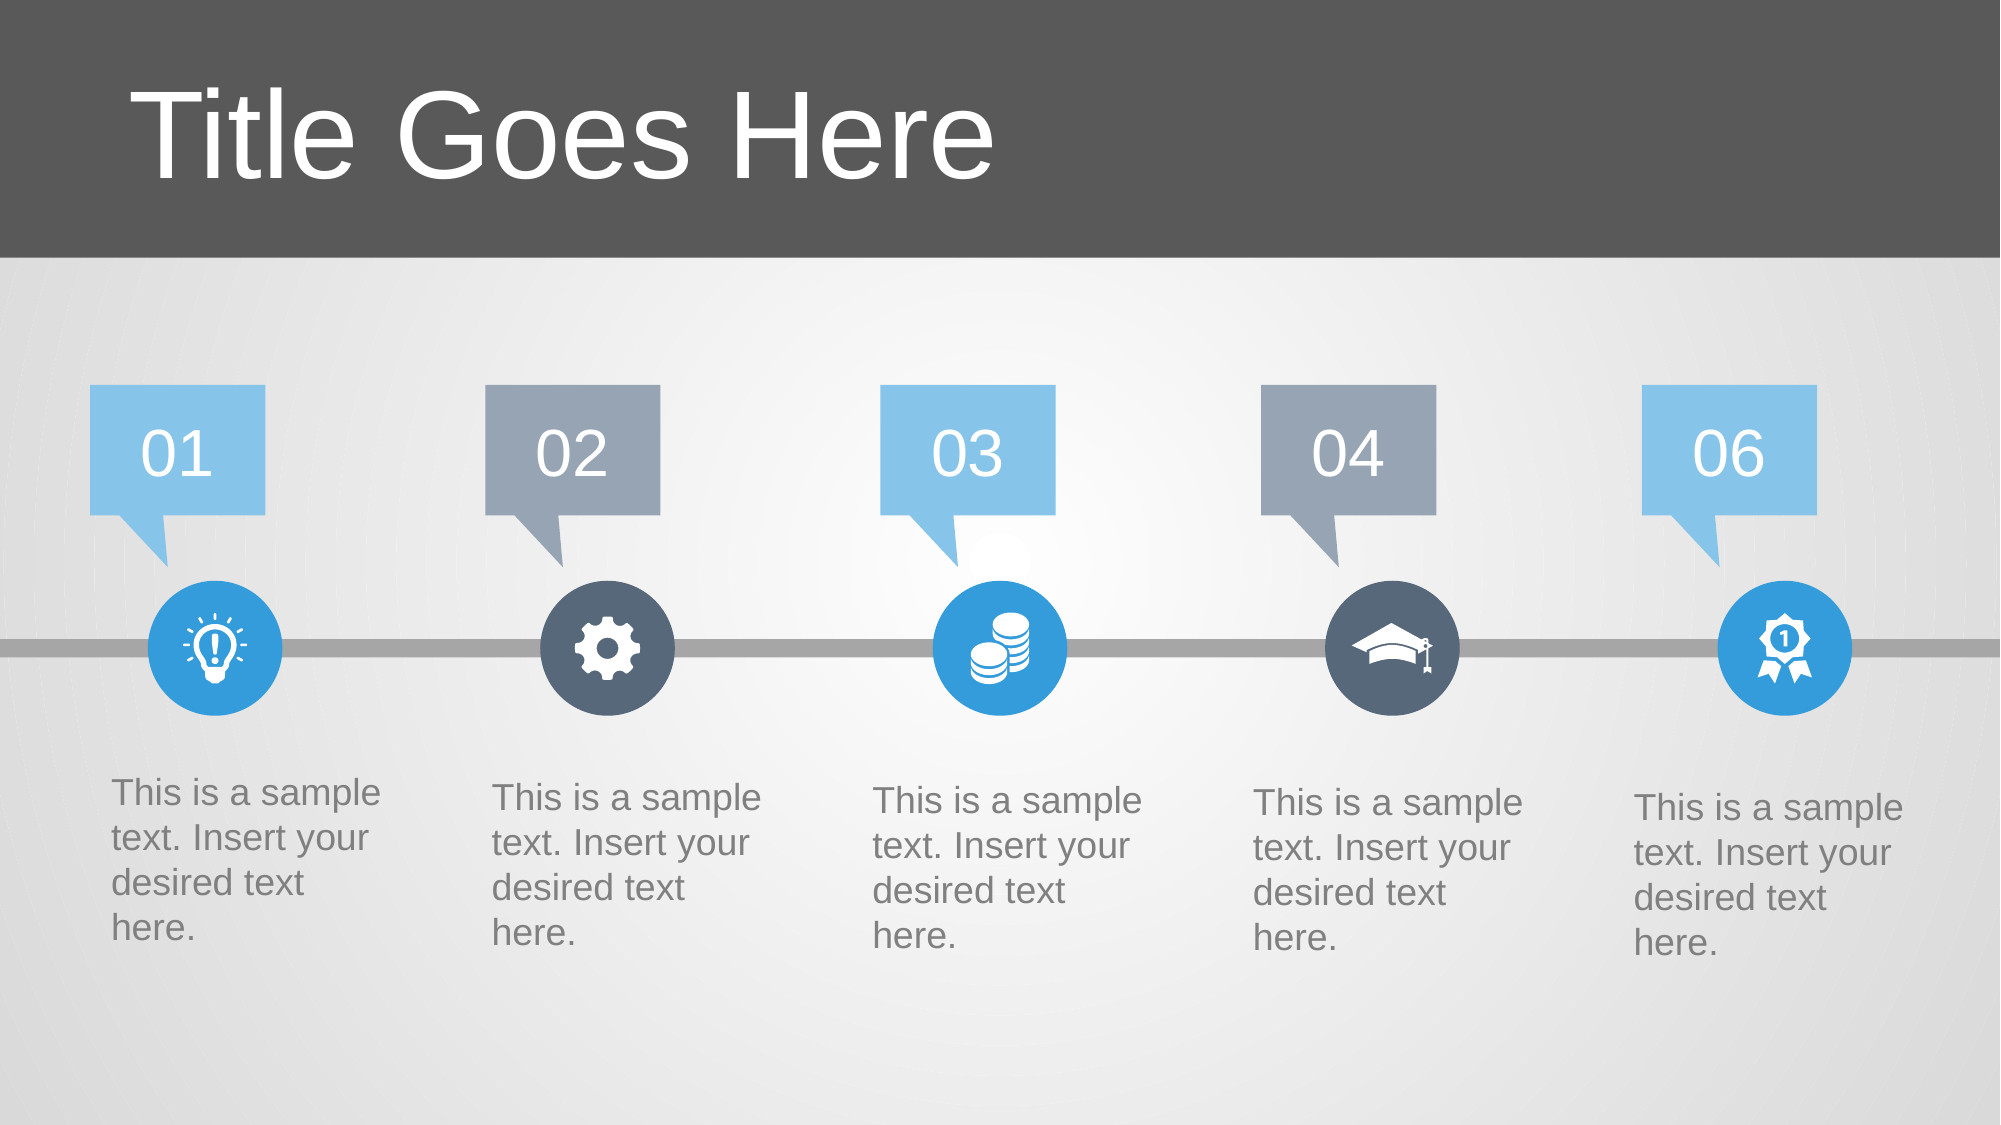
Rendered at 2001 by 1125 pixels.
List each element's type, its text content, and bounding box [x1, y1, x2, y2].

text_box This is a sample text. Insert your desired text here. [1238, 770, 1540, 966]
text_box 06 [1640, 383, 1819, 571]
text_box [1853, 638, 2000, 658]
text_box [198, 617, 204, 624]
text_box [1324, 579, 1461, 717]
text_box [0, 0, 2000, 259]
text_box This is a sample text. Insert your desired text here. [857, 768, 1160, 963]
text_box [283, 638, 539, 658]
text_box [1461, 638, 1717, 658]
text_box [1757, 660, 1782, 684]
text_box This is a sample text. Insert your desired text here. [96, 760, 398, 956]
text_box [1788, 660, 1812, 684]
text_box [676, 638, 932, 658]
text_box [236, 656, 243, 662]
text_box [1351, 622, 1433, 674]
text_box 01 [89, 383, 267, 571]
text_box [1779, 630, 1788, 647]
text_box [1068, 638, 1324, 658]
text_box [539, 579, 676, 717]
text_box [0, 638, 147, 658]
text_box [187, 628, 194, 634]
text_box [1369, 644, 1416, 664]
text_box [931, 579, 1069, 717]
text_box [574, 616, 641, 680]
text_box [146, 579, 284, 717]
text_box 03 [879, 383, 1057, 571]
text_box [193, 624, 237, 684]
text_box 04 [1260, 383, 1438, 571]
text_box 02 [484, 383, 662, 571]
text_box [236, 628, 243, 634]
text_box Title Goes Here [112, 63, 1887, 195]
text_box [1759, 613, 1811, 664]
text_box [187, 656, 194, 662]
text_box [970, 612, 1030, 685]
text_box [211, 657, 219, 665]
text_box This is a sample text. Insert your desired text here. [1618, 775, 1921, 971]
text_box [1716, 579, 1854, 717]
text_box [211, 633, 219, 655]
text_box This is a sample text. Insert your desired text here. [476, 765, 779, 961]
